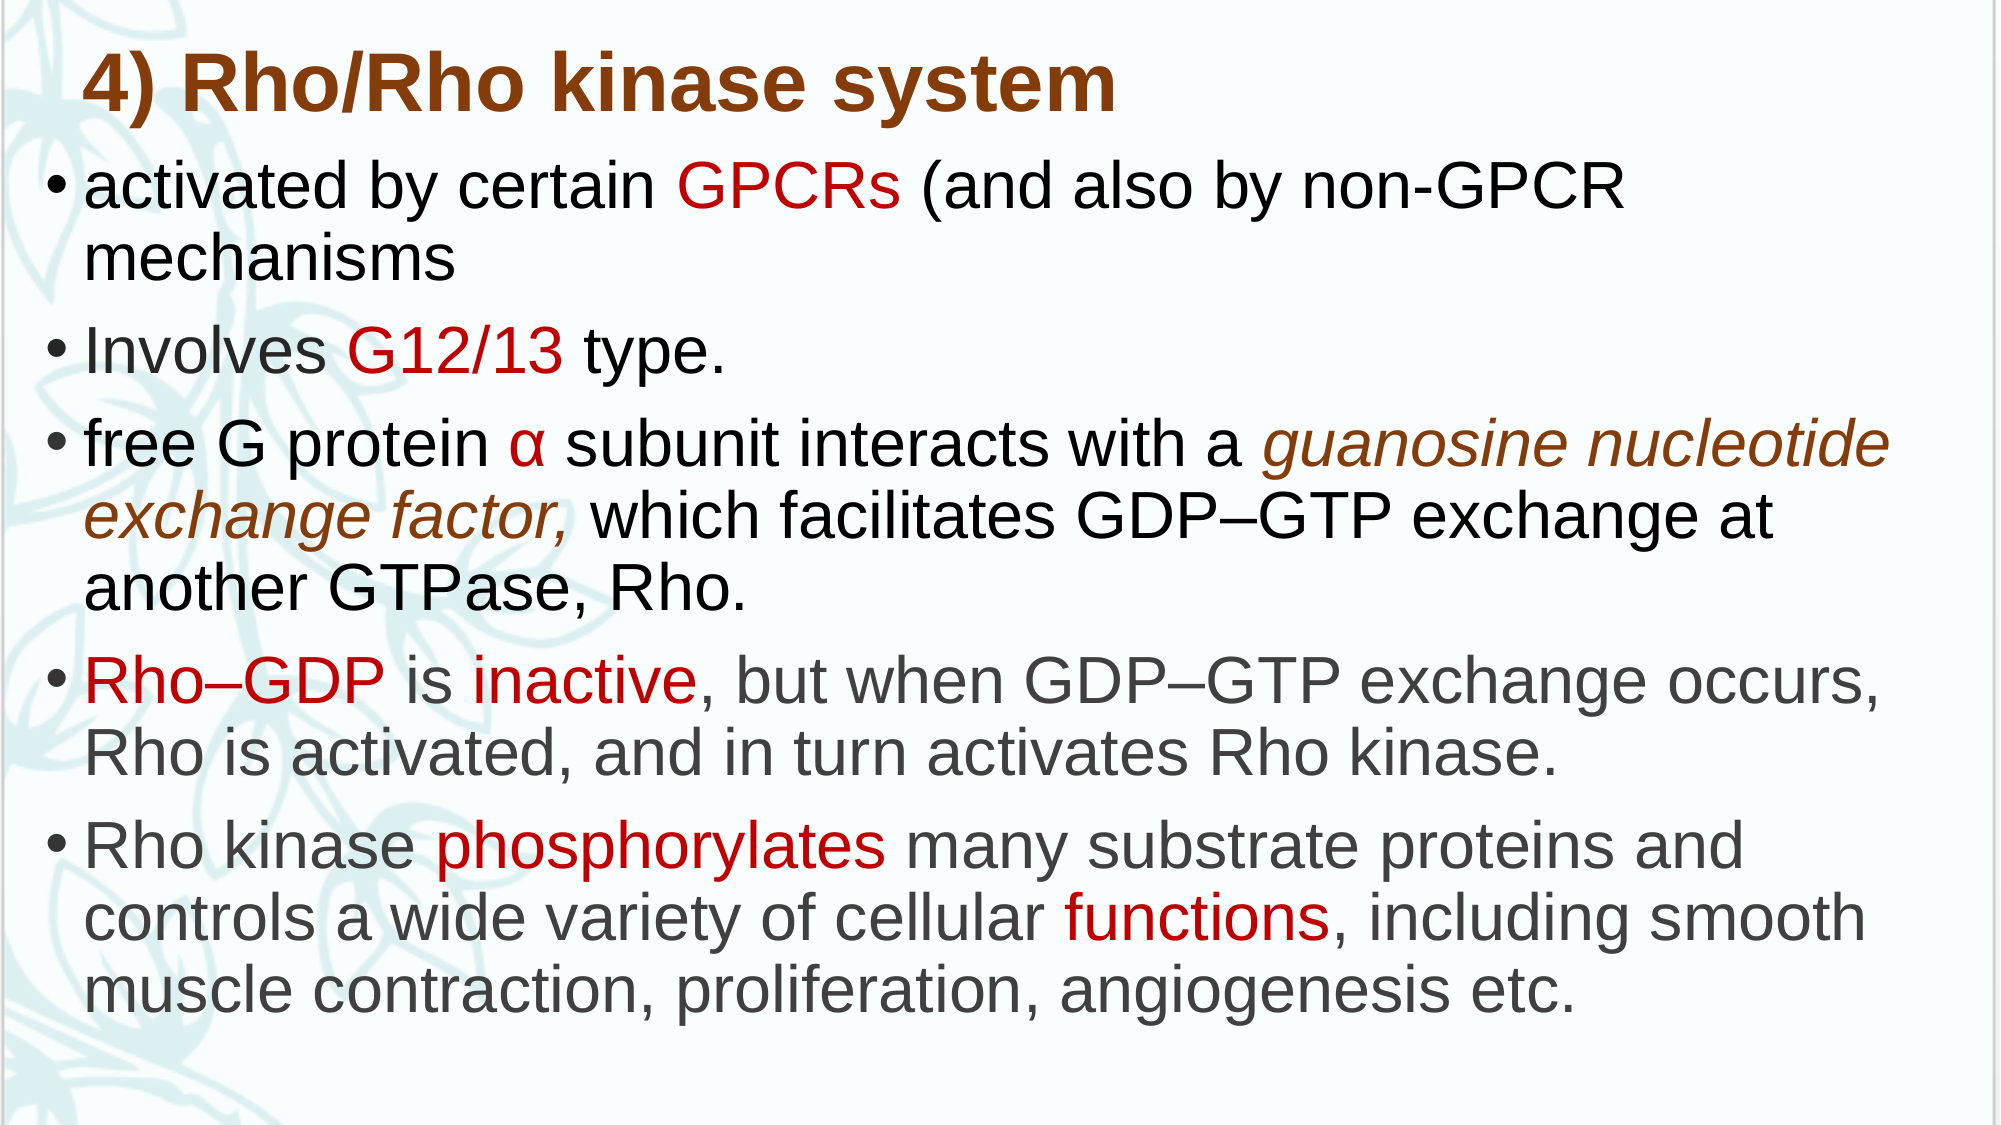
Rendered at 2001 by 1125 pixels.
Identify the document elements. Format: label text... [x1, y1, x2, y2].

picture [0, 0, 2001, 1125]
list 4) Rho/Rho kinase system activated by certain GPCRs (and also by non-GPCR mechanisms Involves G12/13 type. free G protein α subunit interacts with a guanosine nucleotide exchange factor, which facilitates GDP–GTP exchange at another GTPase, Rho. Rho–GDP is inactive, but when GDP–GTP exchange occurs, Rho is activated, and in turn activates Rho kinase. Rho kinase phosphorylates many substrate proteins and controls a wide variety of cellular functions, including smooth muscle contraction, proliferation, angiogenesis etc. [30, 32, 1973, 1091]
